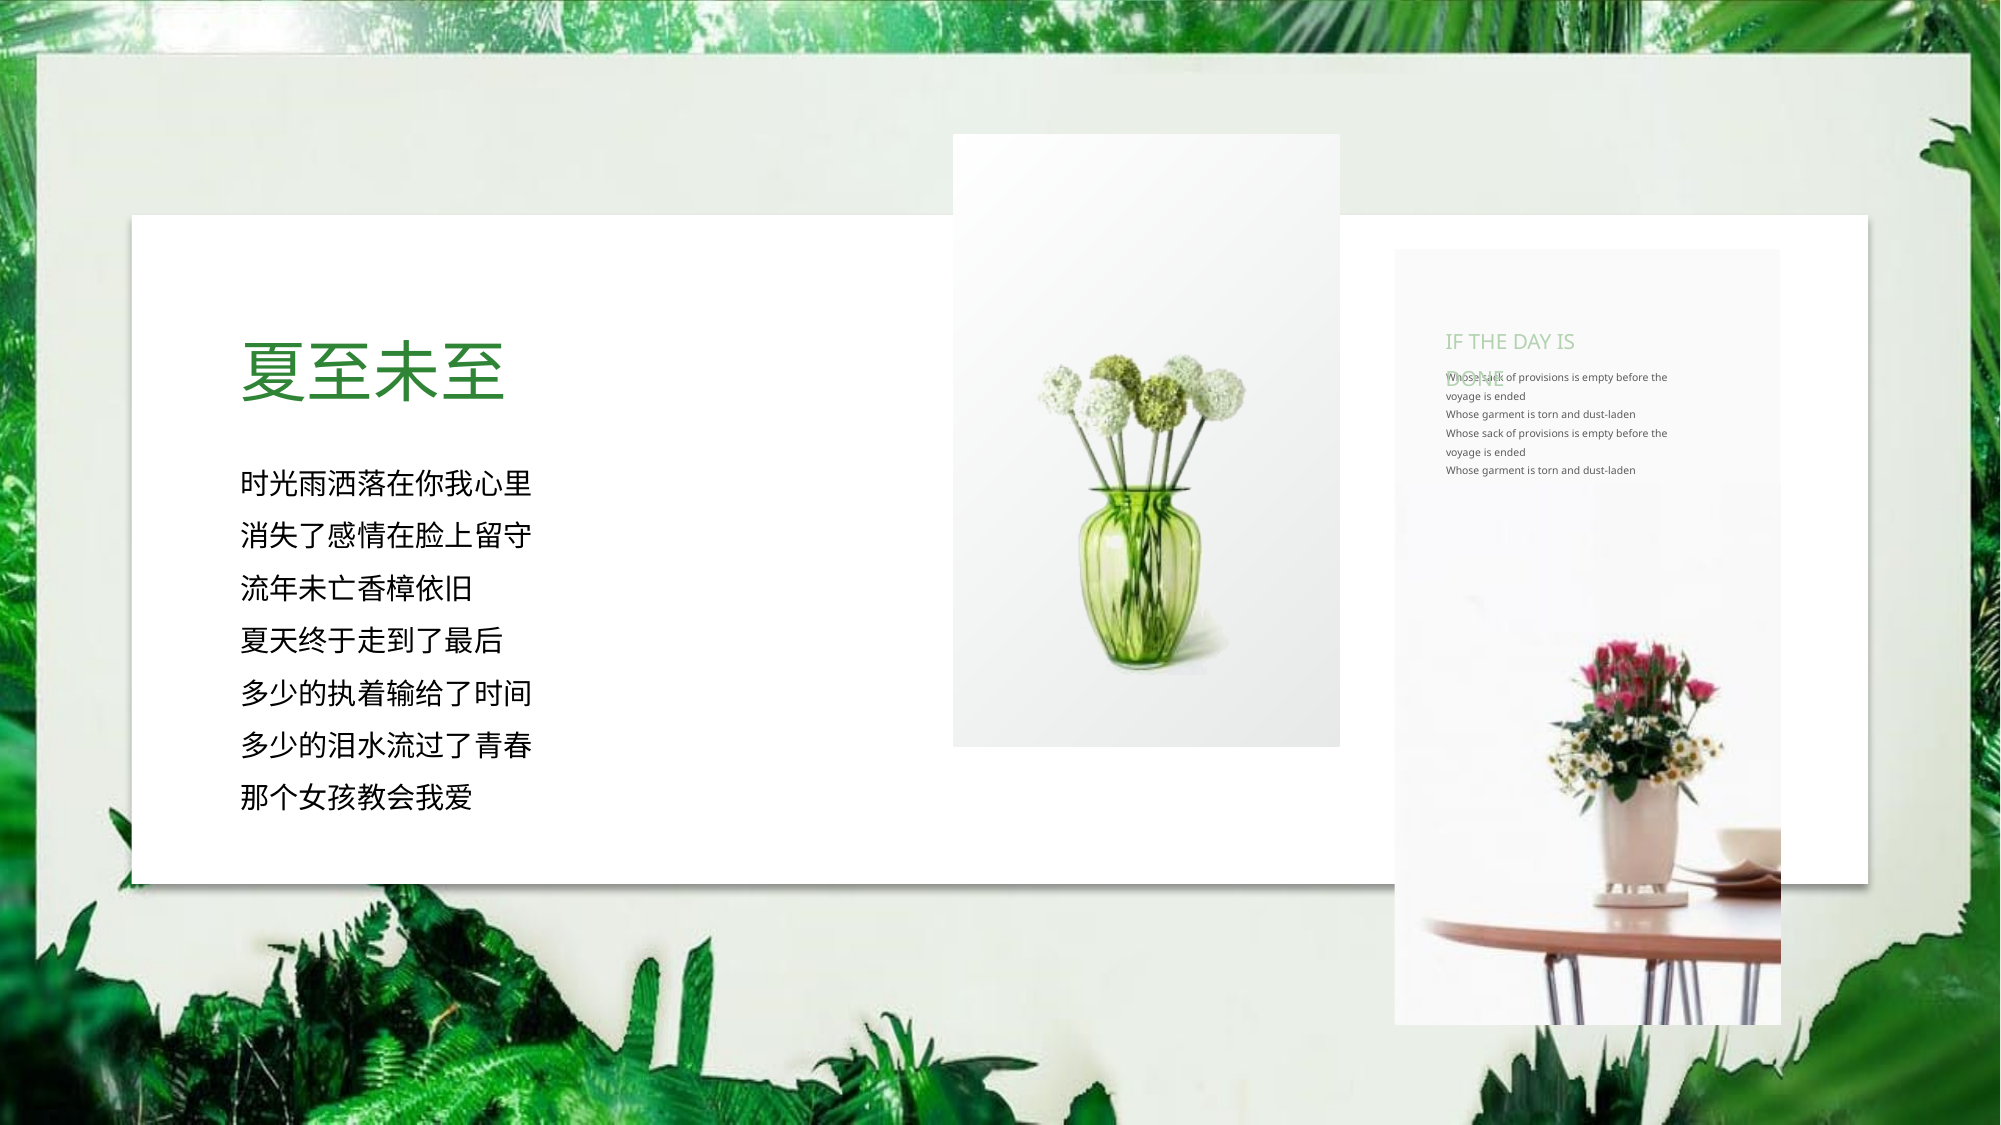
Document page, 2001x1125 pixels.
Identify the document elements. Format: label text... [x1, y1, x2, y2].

picture [0, 0, 2001, 1125]
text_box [1394, 249, 1781, 1025]
text_box 夏至未至 [225, 282, 896, 417]
text_box 时光雨洒落在你我心里 消失了感情在脸上留守 流年未亡香樟依旧 夏天终于走到了最后 多少的执着输给了时间 多少的泪水流过了青春 那个女孩教会我爱 [225, 440, 814, 823]
text_box [131, 214, 1869, 885]
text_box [1430, 308, 1694, 487]
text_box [953, 134, 1340, 747]
